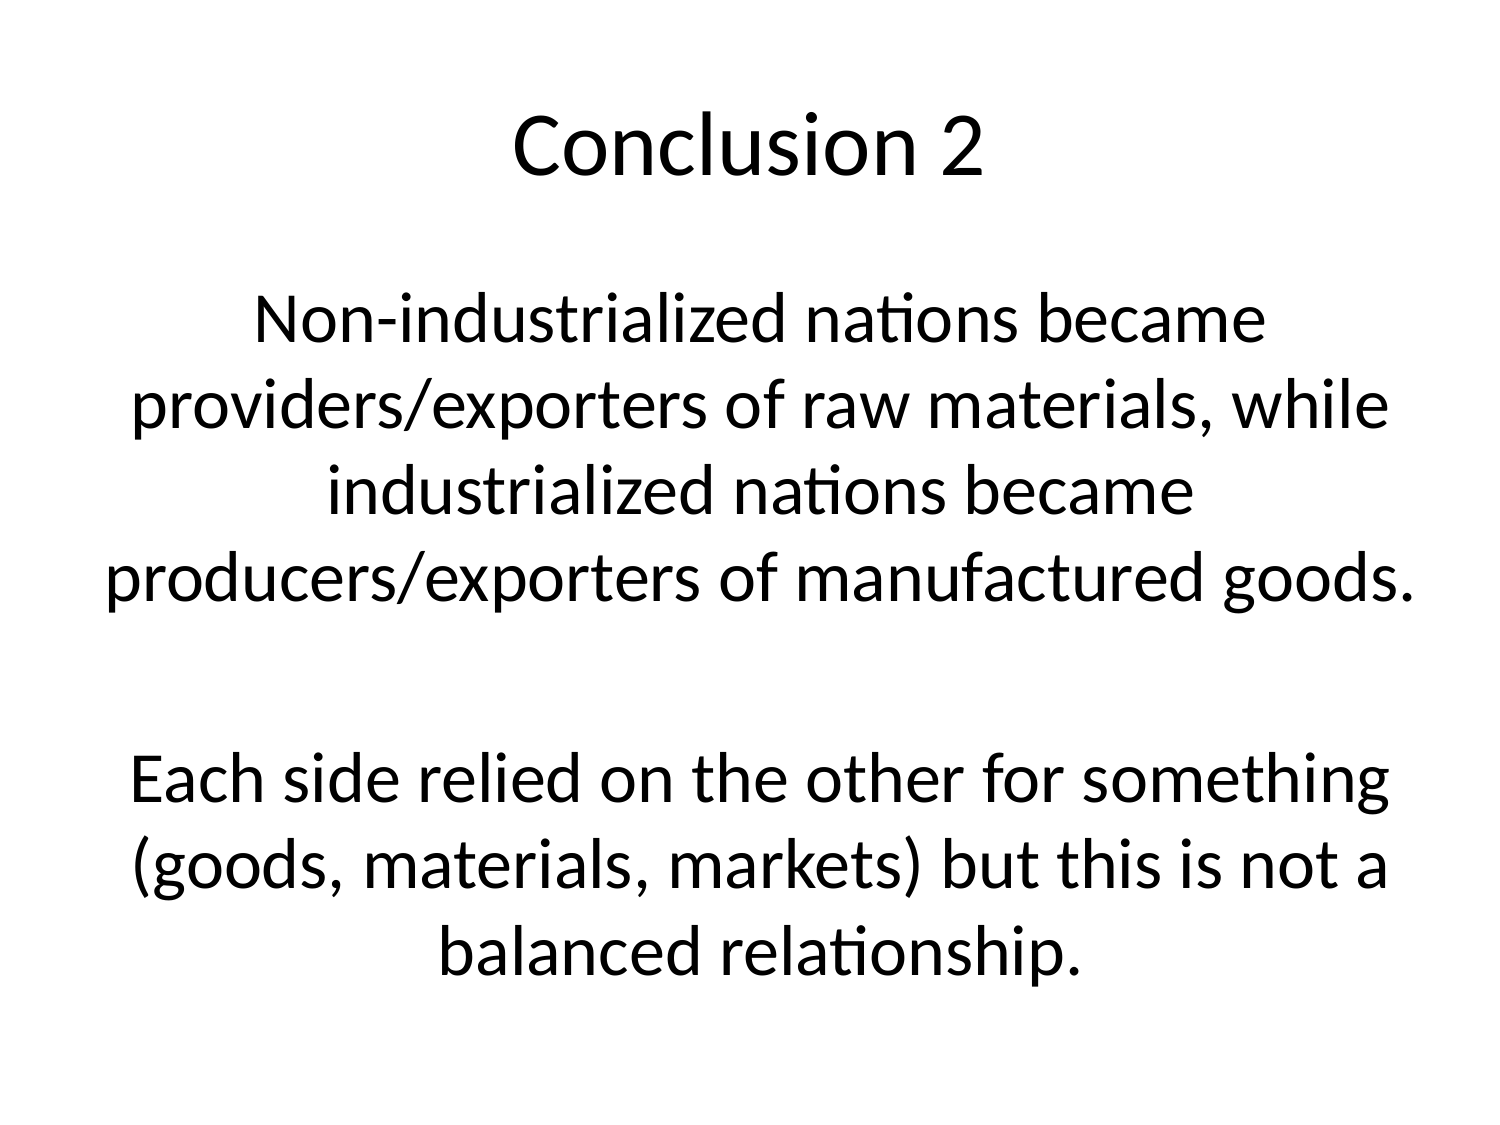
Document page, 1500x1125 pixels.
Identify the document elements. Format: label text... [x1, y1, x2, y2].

title Conclusion 2 [75, 45, 1425, 233]
list Non-industrialized nations became providers/exporters of raw materials, while industrialized nations became producers/exporters of manufactured goods. Each side relied on the other for something (goods, materials, markets) but this is not a balanced relationship. [75, 262, 1447, 1005]
